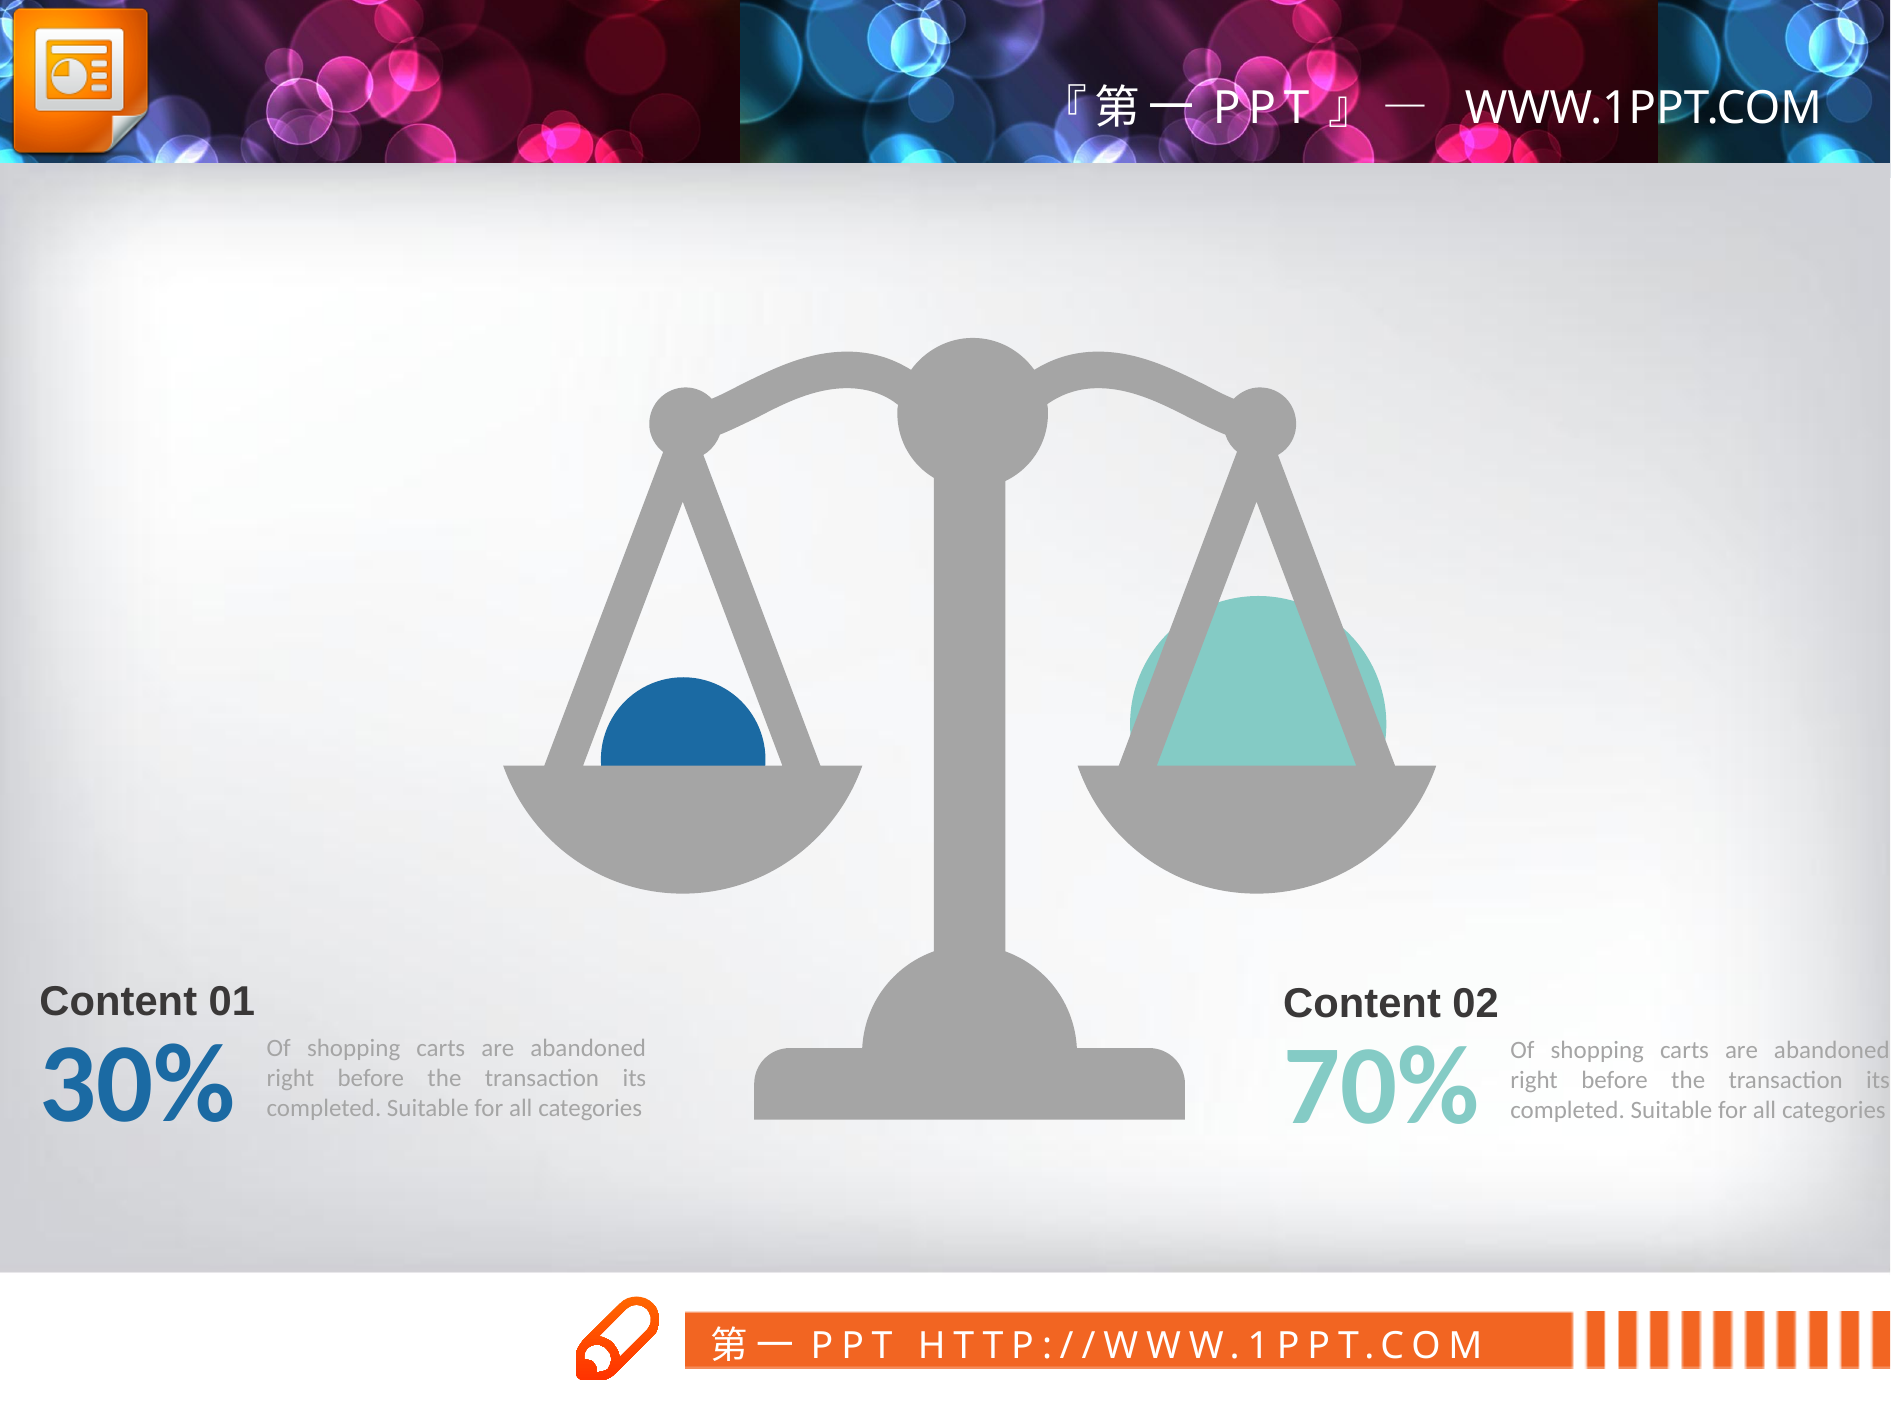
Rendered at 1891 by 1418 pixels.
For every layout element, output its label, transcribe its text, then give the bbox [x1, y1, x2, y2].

text_box [600, 677, 766, 765]
text_box [503, 452, 863, 894]
text_box [1077, 452, 1437, 894]
text_box 30% [24, 1001, 251, 1152]
text_box [1130, 633, 1168, 733]
text_box Of shopping carts are abandoned right before the transaction its completed. Suitable for all categories [1495, 1026, 1891, 1131]
text_box [1158, 595, 1355, 765]
text_box Content 02 [1268, 968, 1515, 1026]
picture [685, 1311, 1891, 1369]
text_box [754, 478, 1185, 1120]
text_box [649, 337, 1297, 489]
text_box Content 01 [24, 966, 271, 1024]
text_box Of shopping carts are abandoned right before the transaction its completed. Suitable for all categories [251, 1024, 662, 1129]
text_box 70% [1268, 1003, 1495, 1154]
text_box [1344, 628, 1387, 739]
picture [0, 0, 1891, 1275]
